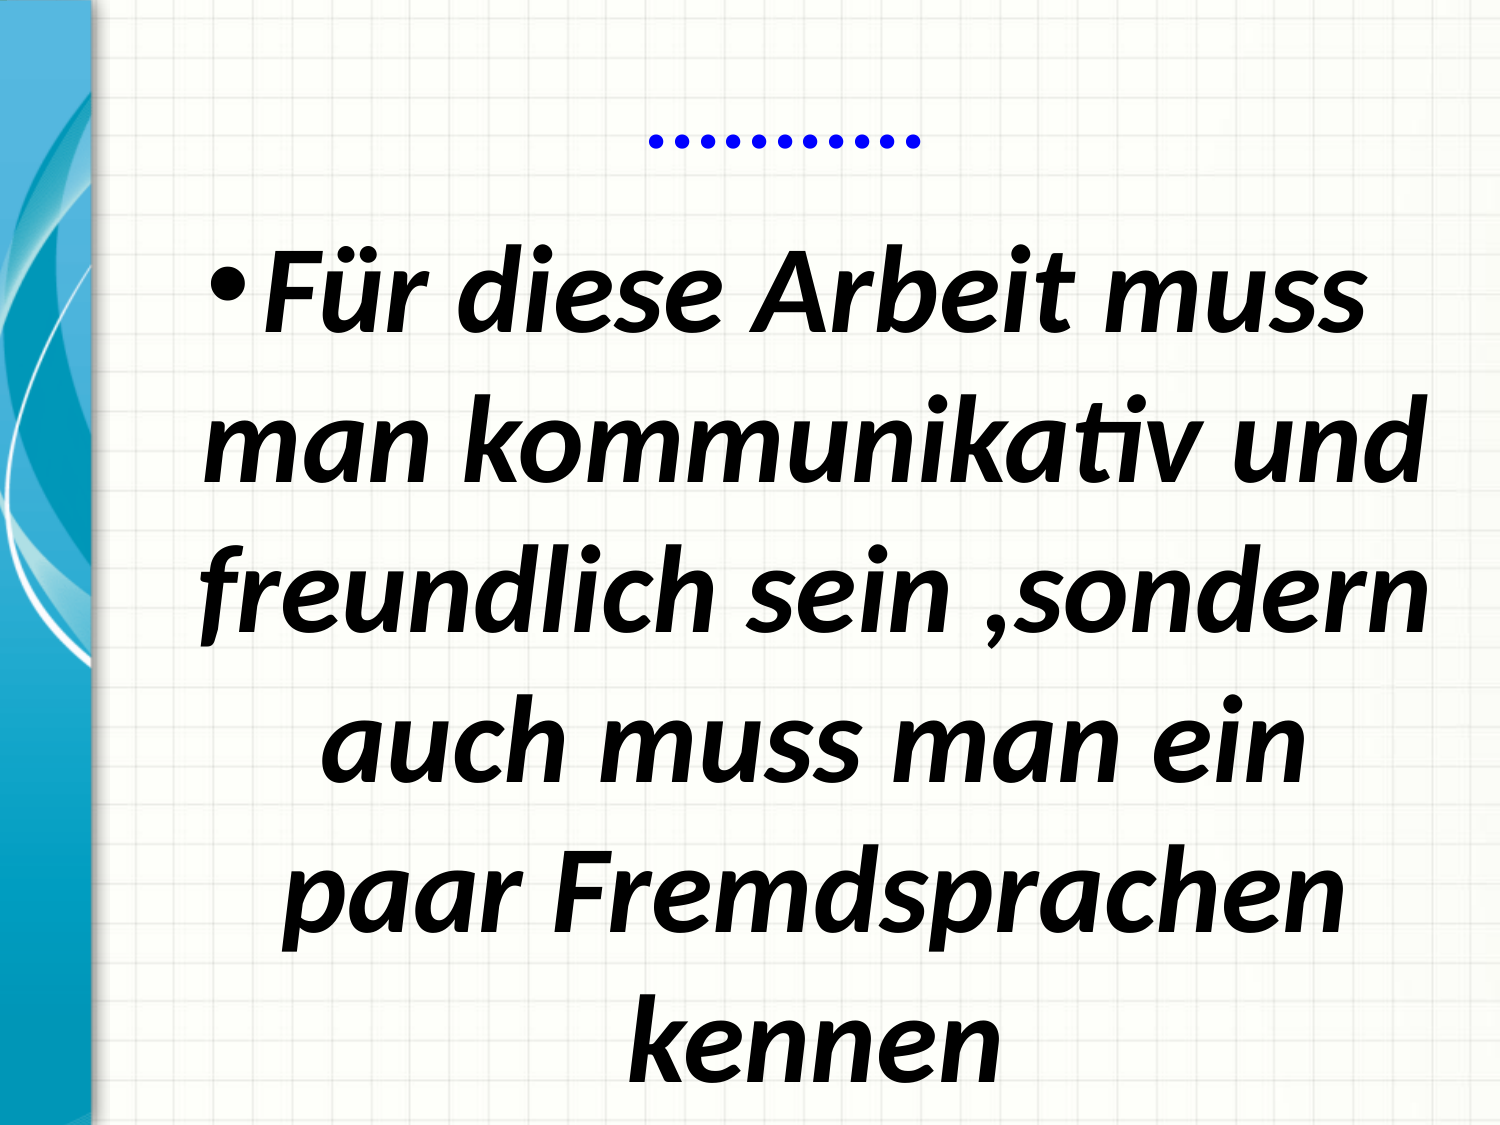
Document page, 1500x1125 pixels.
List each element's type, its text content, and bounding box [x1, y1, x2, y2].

list Für diese Arbeit muss man kommunikativ und freundlich sein ,sondern auch muss man ein paar Fremdsprachen kennen [125, 200, 1450, 967]
title ........... [125, 44, 1450, 175]
picture [0, 0, 1500, 1125]
